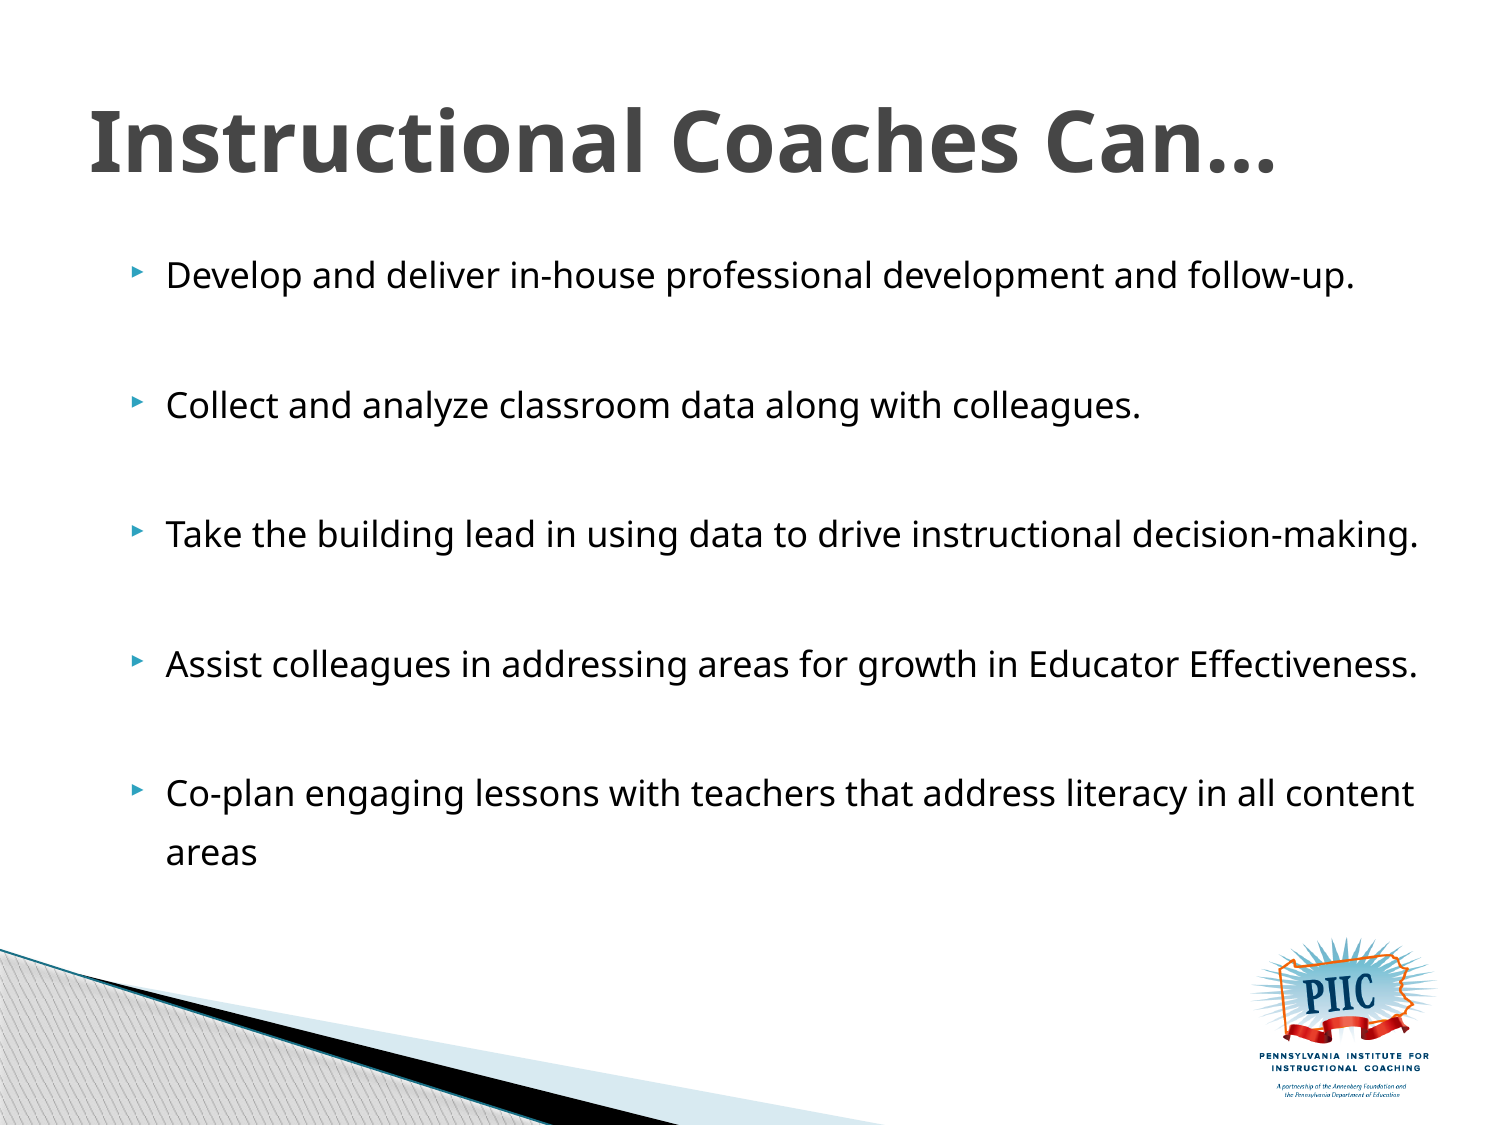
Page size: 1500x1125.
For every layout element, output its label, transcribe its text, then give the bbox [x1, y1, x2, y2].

title Instructional Coaches Can… [75, 45, 1425, 233]
picture [1249, 937, 1438, 1099]
list Develop and deliver in-house professional development and follow-up. Collect and analyze classroom data along with colleagues. Take the building lead in using data to drive instructional decision-making. Assist colleagues in addressing areas for growth in Educator Effectiveness. Co-plan engaging lessons with teachers that address literacy in all content areas [99, 194, 1450, 1000]
